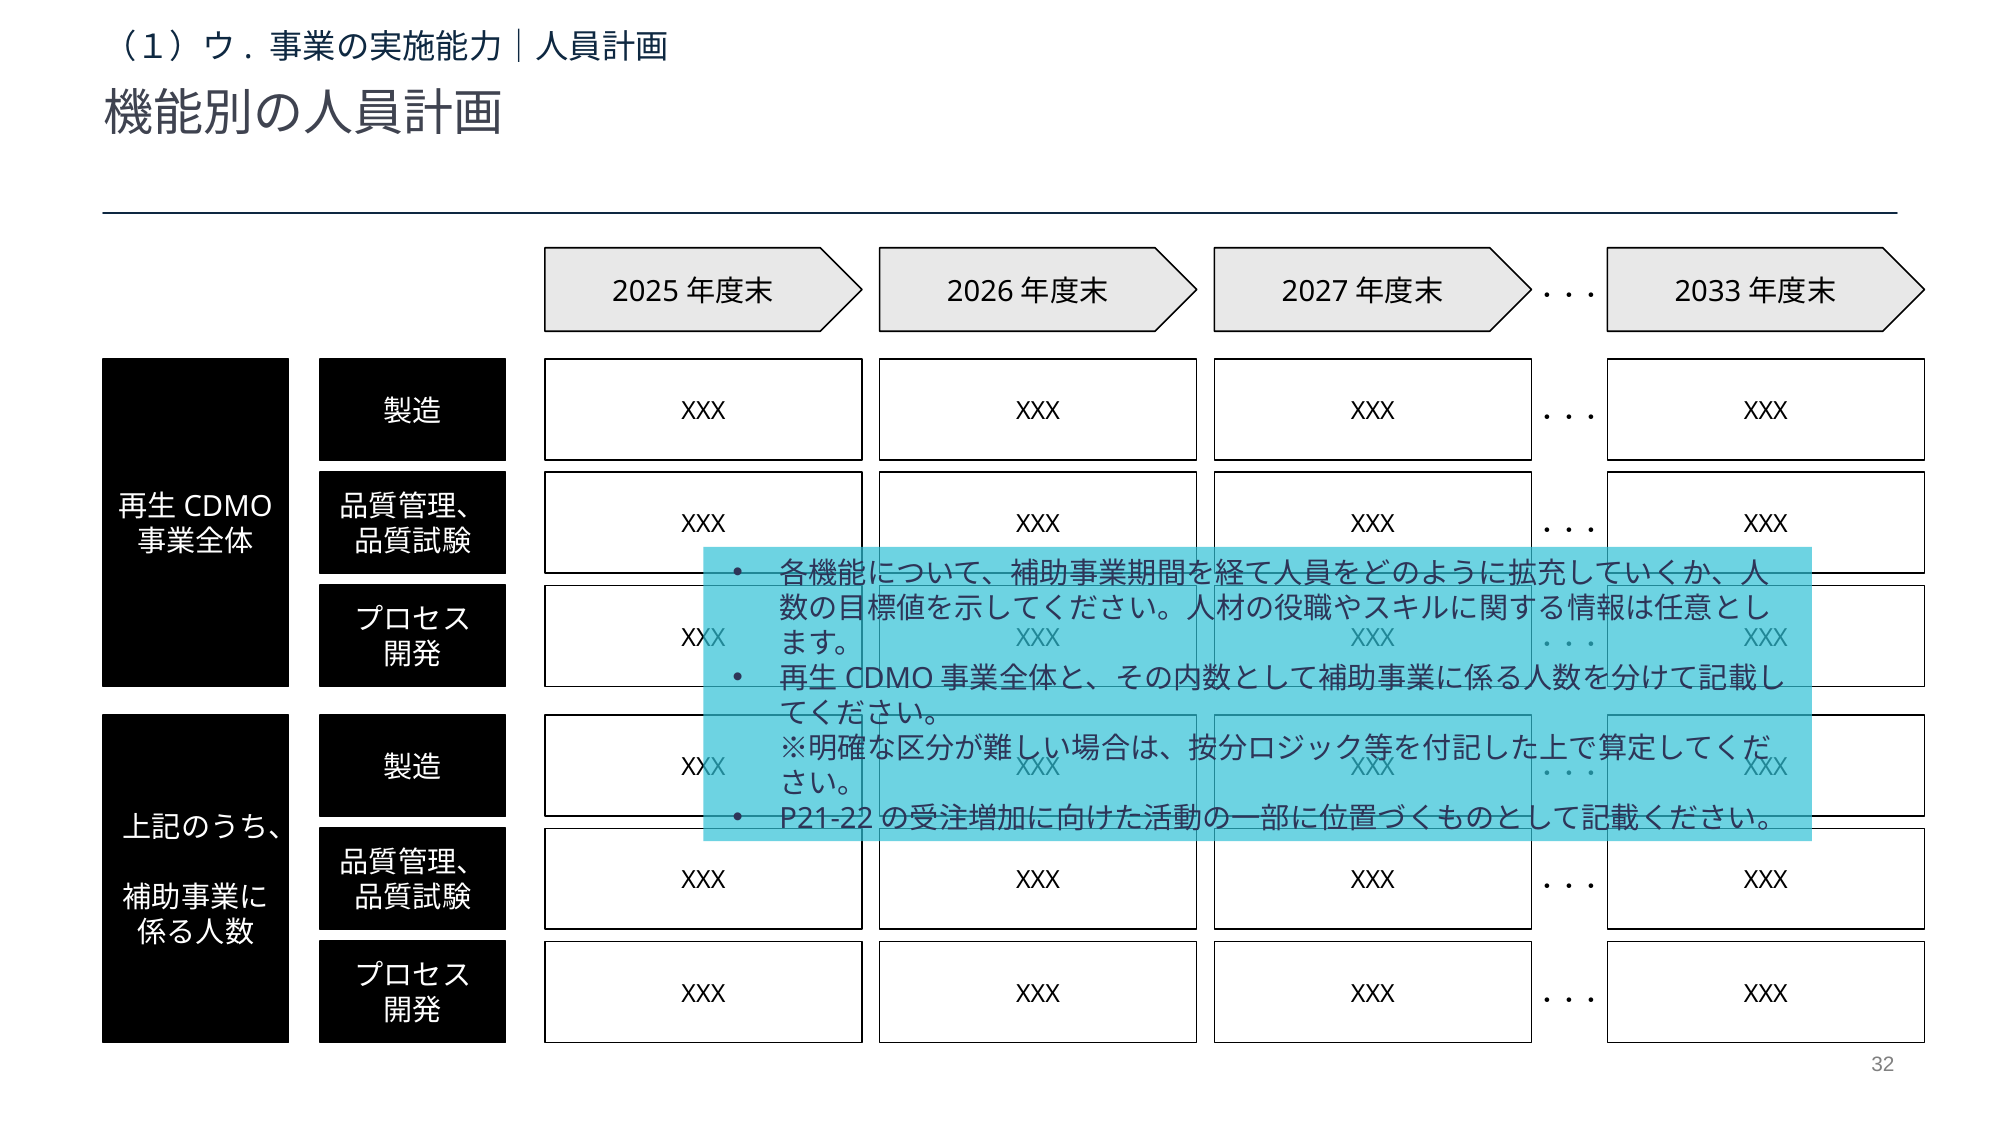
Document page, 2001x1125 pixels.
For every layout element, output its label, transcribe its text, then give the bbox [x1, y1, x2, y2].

text_box XXX [1214, 941, 1532, 1043]
text_box ・・・ [1510, 848, 1629, 924]
text_box XXX [1607, 827, 1925, 930]
text_box XXX [544, 471, 863, 574]
text_box XXX [1214, 358, 1532, 461]
text_box 品質管理、品質試験 [319, 471, 507, 574]
text_box 2025年度末 [544, 246, 863, 333]
text_box プロセス 開発 [319, 940, 507, 1043]
text_box 品質管理、品質試験 [319, 827, 507, 930]
text_box XXX [879, 941, 1198, 1043]
text_box XXX [544, 827, 863, 930]
text_box 2027年度末 [1213, 246, 1510, 333]
text_box 製造 [319, 358, 507, 461]
text_box 各機能について、補助事業期間を経て人員をどのように拡充していくか、人数の目標値を示してください。人材の役職やスキルに関する情報は任意とします。 再生CDMO事業全体と、その内数として補助事業に係る人数を分けて記載してください。 ※明確な区分が難しい場合は、按分ロジック等を付記した上で算定してください。 P21-22の受注増加に向けた活動の一部に位置づくものとして記載ください。 [703, 546, 1813, 842]
text_box ・・・ [1510, 264, 1629, 327]
text_box XXX [1214, 471, 1532, 546]
text_box XXX [1607, 941, 1925, 1043]
text_box XXX [1607, 358, 1925, 461]
text_box 2026年度末 [878, 246, 1198, 333]
text_box （１）ウ. 事業の実施能力｜人員計画 [103, 29, 1897, 66]
text_box XXX [879, 471, 1198, 546]
text_box 再生CDMO事業全体 [102, 358, 289, 687]
text_box 2033年度末 [1606, 246, 1926, 333]
text_box 製造 [319, 714, 507, 817]
text_box 上記のうち、 補助事業に 係る人数 [102, 714, 289, 1043]
text_box ・・・ [1510, 379, 1629, 455]
text_box ・・・ [1510, 492, 1629, 546]
text_box XXX [1214, 842, 1532, 930]
text_box ・・・ [1510, 961, 1629, 1038]
text_box XXX [1813, 714, 1925, 817]
text_box XXX [544, 358, 863, 461]
text_box XXX [879, 842, 1198, 930]
text_box プロセス 開発 [319, 584, 507, 687]
text_box XXX [544, 941, 863, 1043]
text_box XXX [544, 585, 703, 687]
text_box XXX [1607, 471, 1925, 574]
text_box XXX [1813, 585, 1925, 687]
text_box XXX [879, 358, 1198, 461]
list 機能別の人員計画 [103, 80, 1897, 204]
text_box XXX [544, 714, 703, 817]
